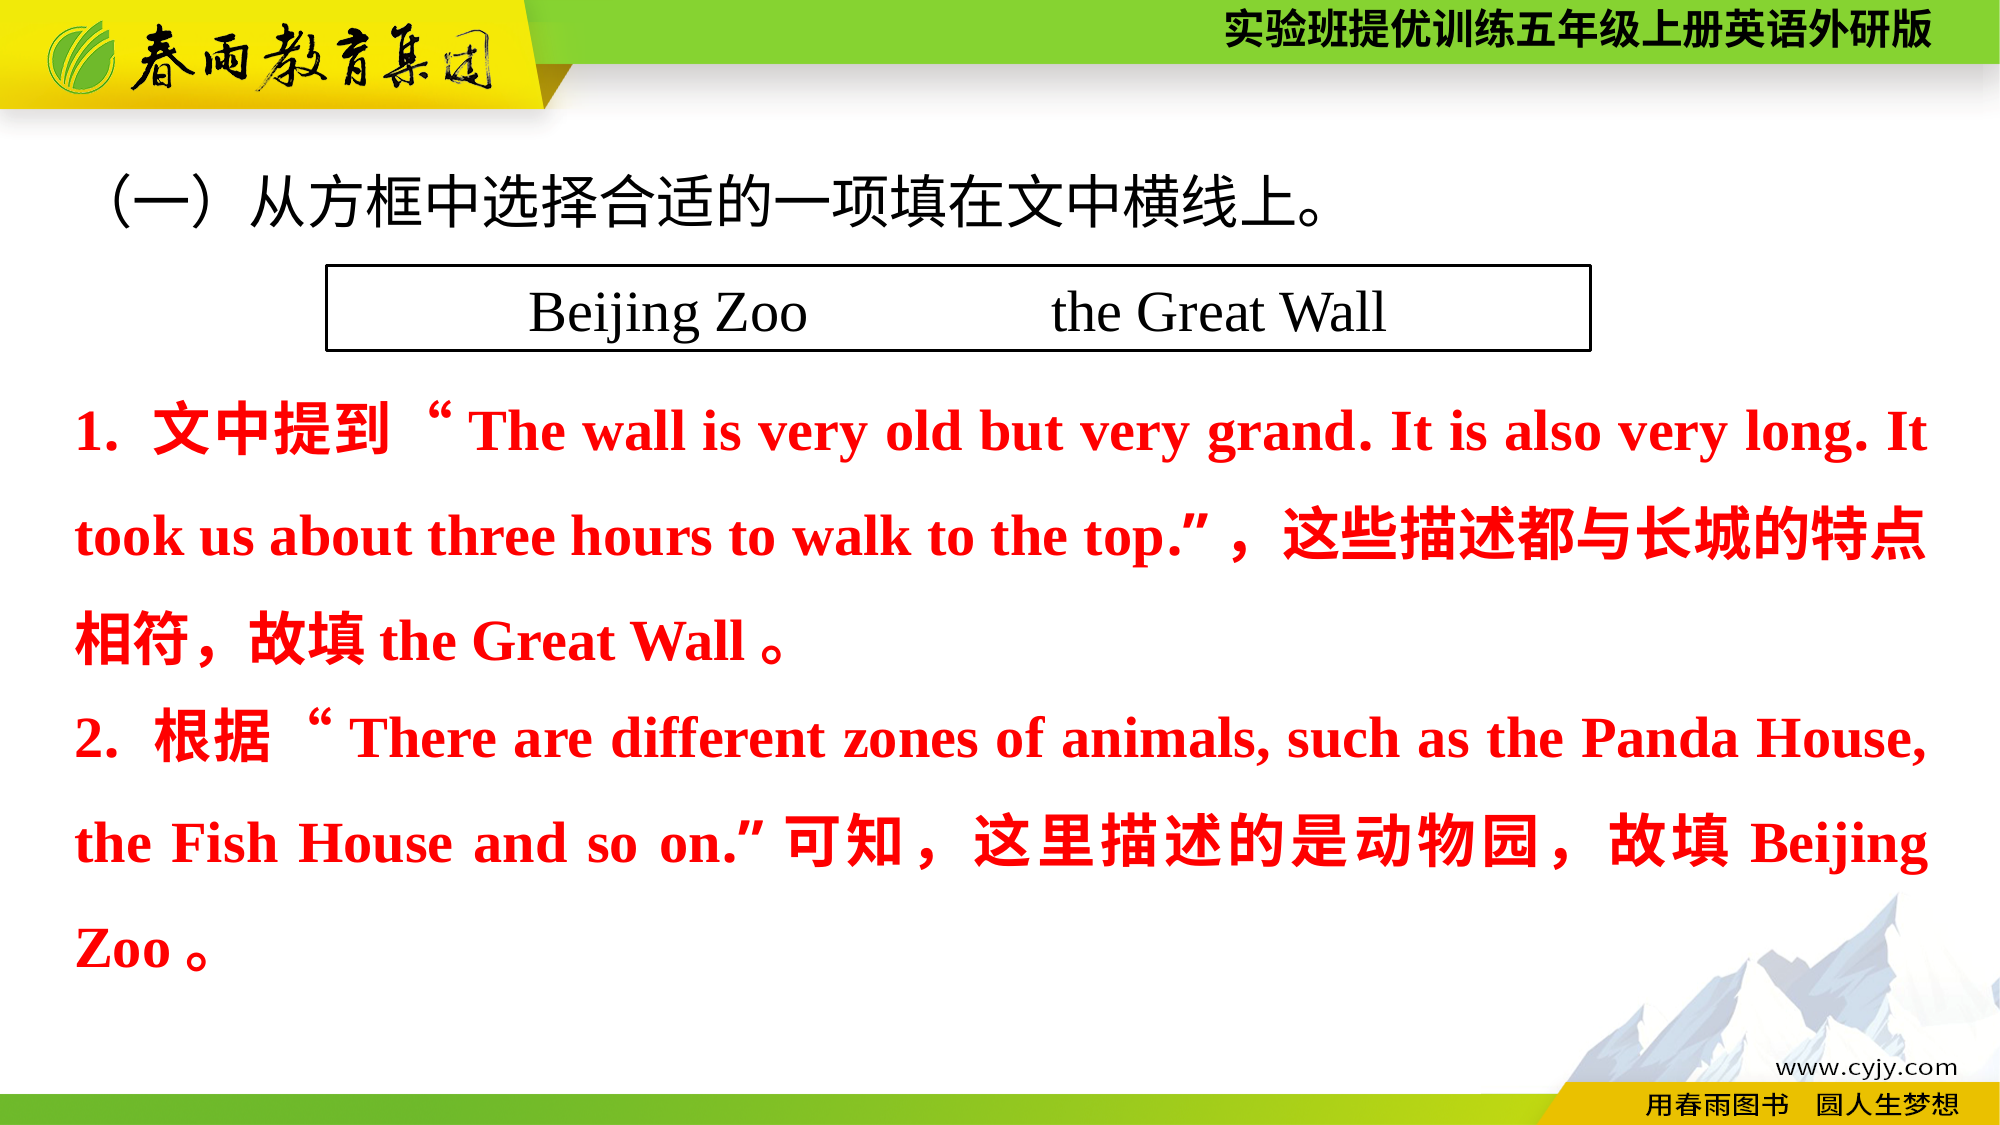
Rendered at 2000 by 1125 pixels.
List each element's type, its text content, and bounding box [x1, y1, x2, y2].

text_box Beijing Zoo the Great Wall [326, 265, 1591, 349]
picture [0, 0, 2000, 1125]
text_box 2. 根据“There are different zones of animals, such as the Panda House, the Fish House and so on.”可知，这里描述的是动物园，故填Beijing Zoo。 [59, 656, 1944, 987]
text_box 1. 文中提到“The wall is very old but very grand. It is also very long. It took us about three hours to walk to the top.”，这些描述都与长城的特点相符，故填the Great Wall。 [59, 349, 1944, 656]
list （一）从方框中选择合适的一项填在文中横线上。 [59, 122, 1944, 231]
